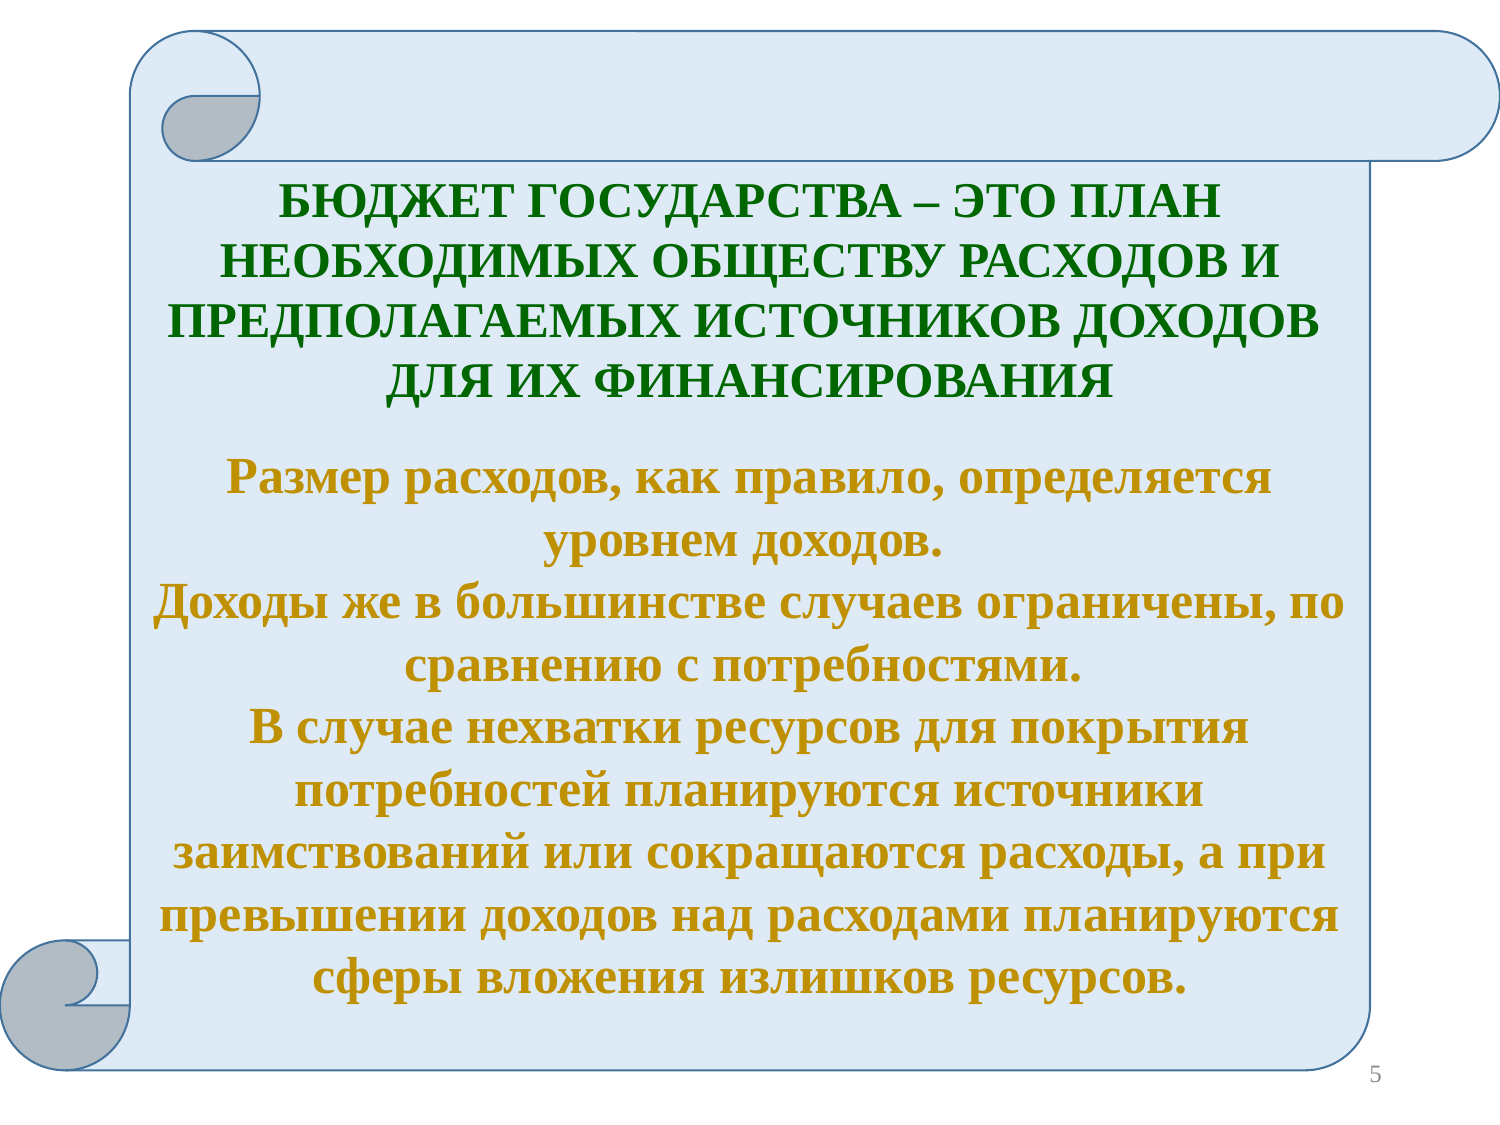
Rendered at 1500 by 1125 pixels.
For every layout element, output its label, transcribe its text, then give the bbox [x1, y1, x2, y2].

text_box БЮДЖЕТ ГОСУДАРСТВА – ЭТО ПЛАН НЕОБХОДИМЫХ ОБЩЕСТВУ РАСХОДОВ И ПРЕДПОЛАГАЕМЫХ ИСТОЧНИКОВ ДОХОДОВ ДЛЯ ИХ ФИНАНСИРОВАНИЯ Размер расходов, как правило, определяется уровнем доходов. Доходы же в большинстве случаев ограничены, по сравнению с потребностями. В случае нехватки ресурсов для покрытия потребностей планируются источники заимствований или сокращаются расходы, а при превышении доходов над расходами планируются сферы вложения излишков ресурсов. [0, 29, 1500, 1072]
slide_number 5 [1059, 1042, 1397, 1103]
